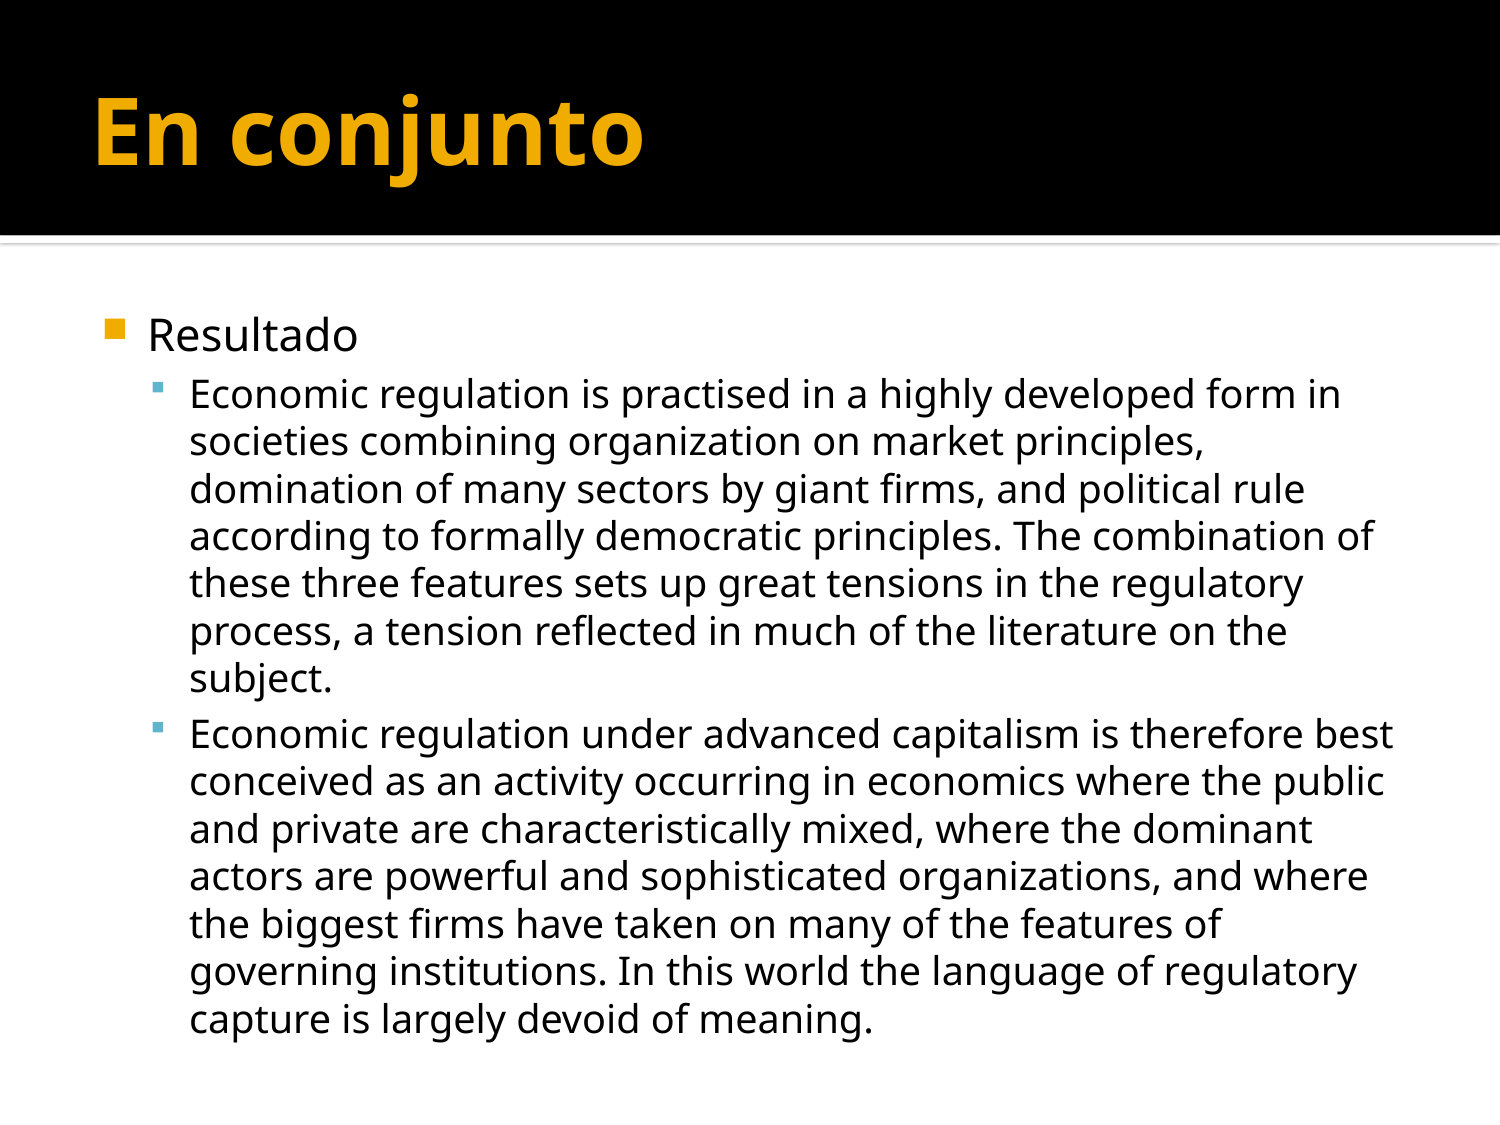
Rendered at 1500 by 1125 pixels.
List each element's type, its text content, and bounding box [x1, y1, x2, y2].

list Resultado Economic regulation is practised in a highly developed form in societies combining organization on market principles, domination of many sectors by giant firms, and political rule according to formally democratic principles. The combination of these three features sets up great tensions in the regulatory process, a tension reflected in much of the literature on the subject. Economic regulation under advanced capitalism is therefore best conceived as an activity occurring in economics where the public and private are characteristically mixed, where the dominant actors are powerful and sophisticated organizations, and where the biggest firms have taken on many of the features of governing institutions. In this world the language of regulatory capture is largely devoid of meaning. [75, 291, 1425, 1050]
title En conjunto [75, 25, 1425, 231]
